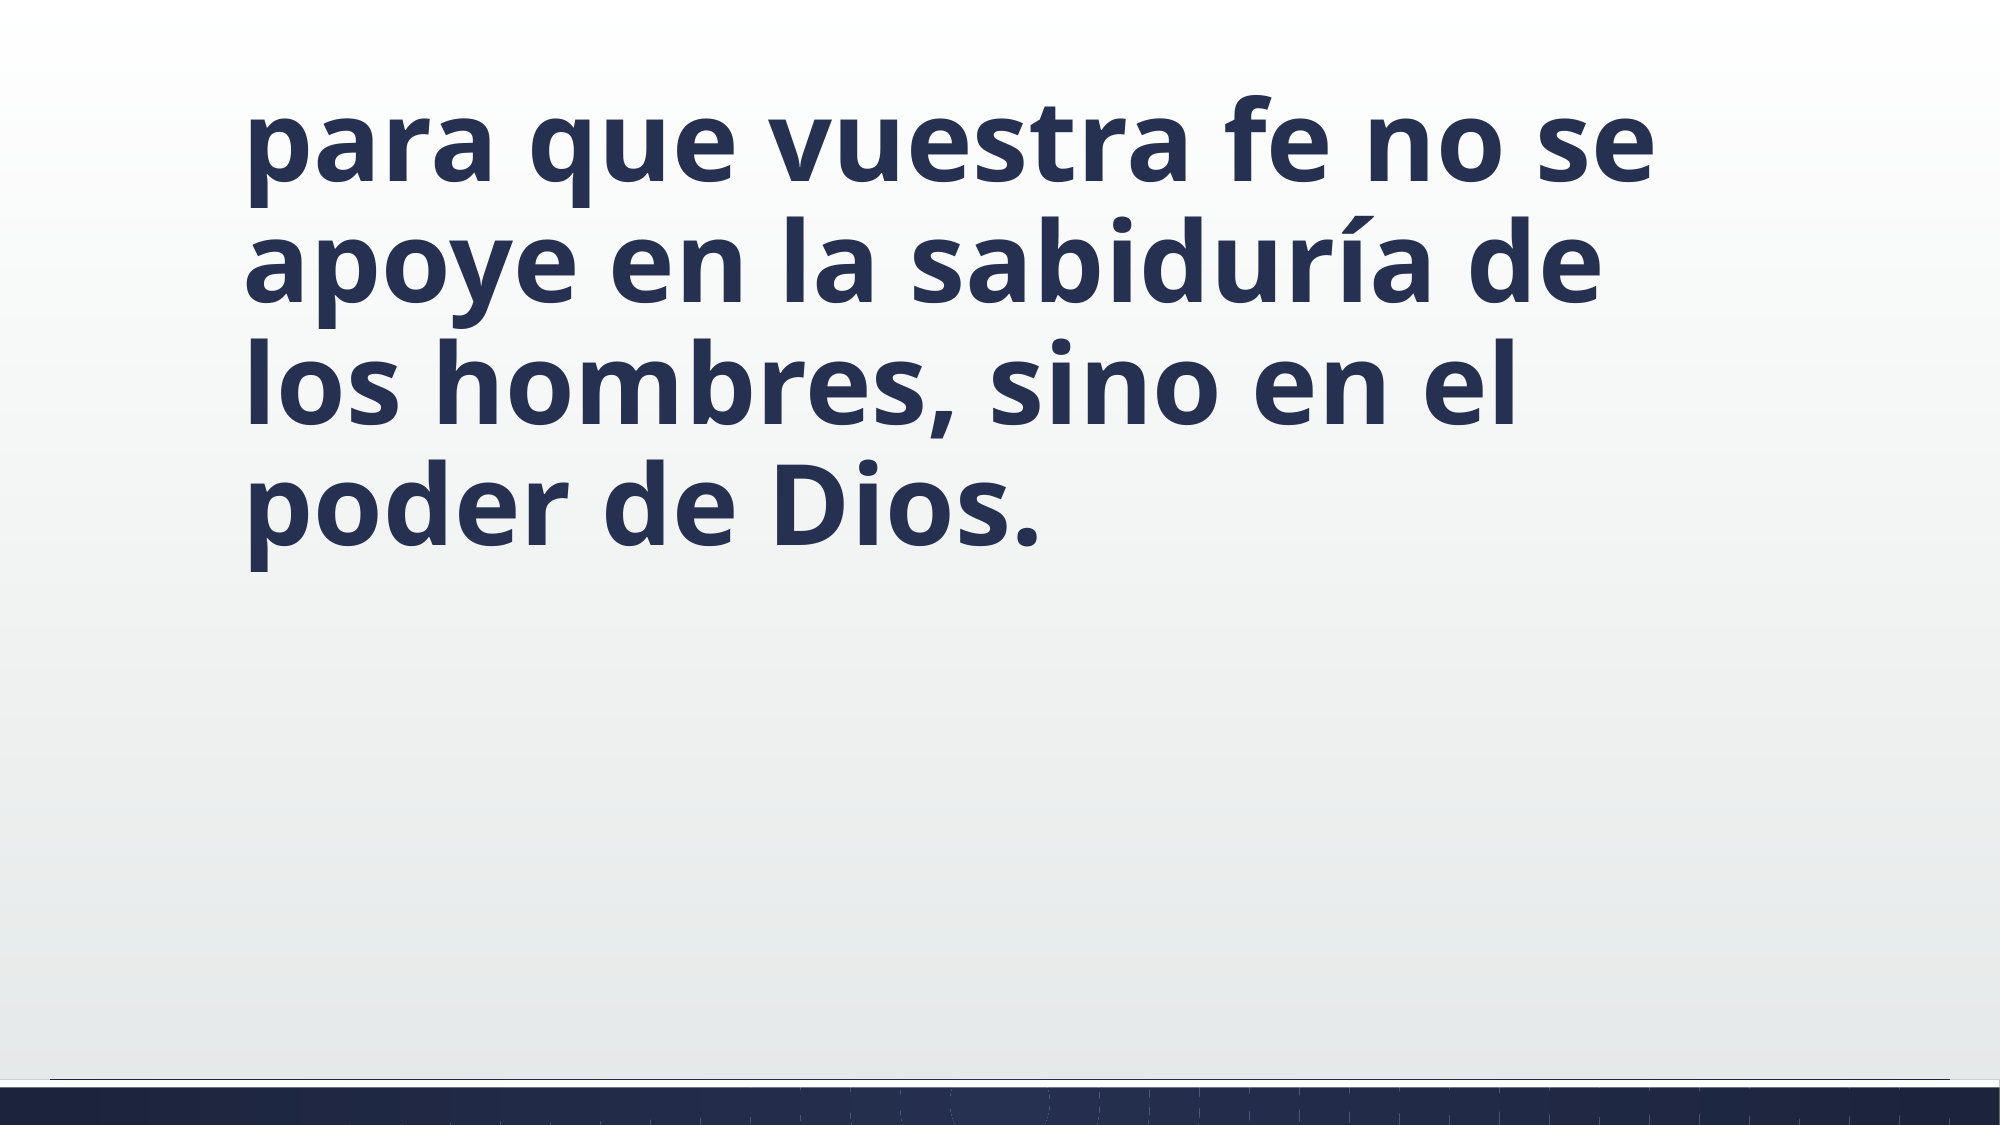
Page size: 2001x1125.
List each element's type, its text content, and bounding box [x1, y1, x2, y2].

list para que vuestra fe no se apoye en la sabiduría de los hombres, sino en el poder de Dios. [219, 76, 1780, 990]
